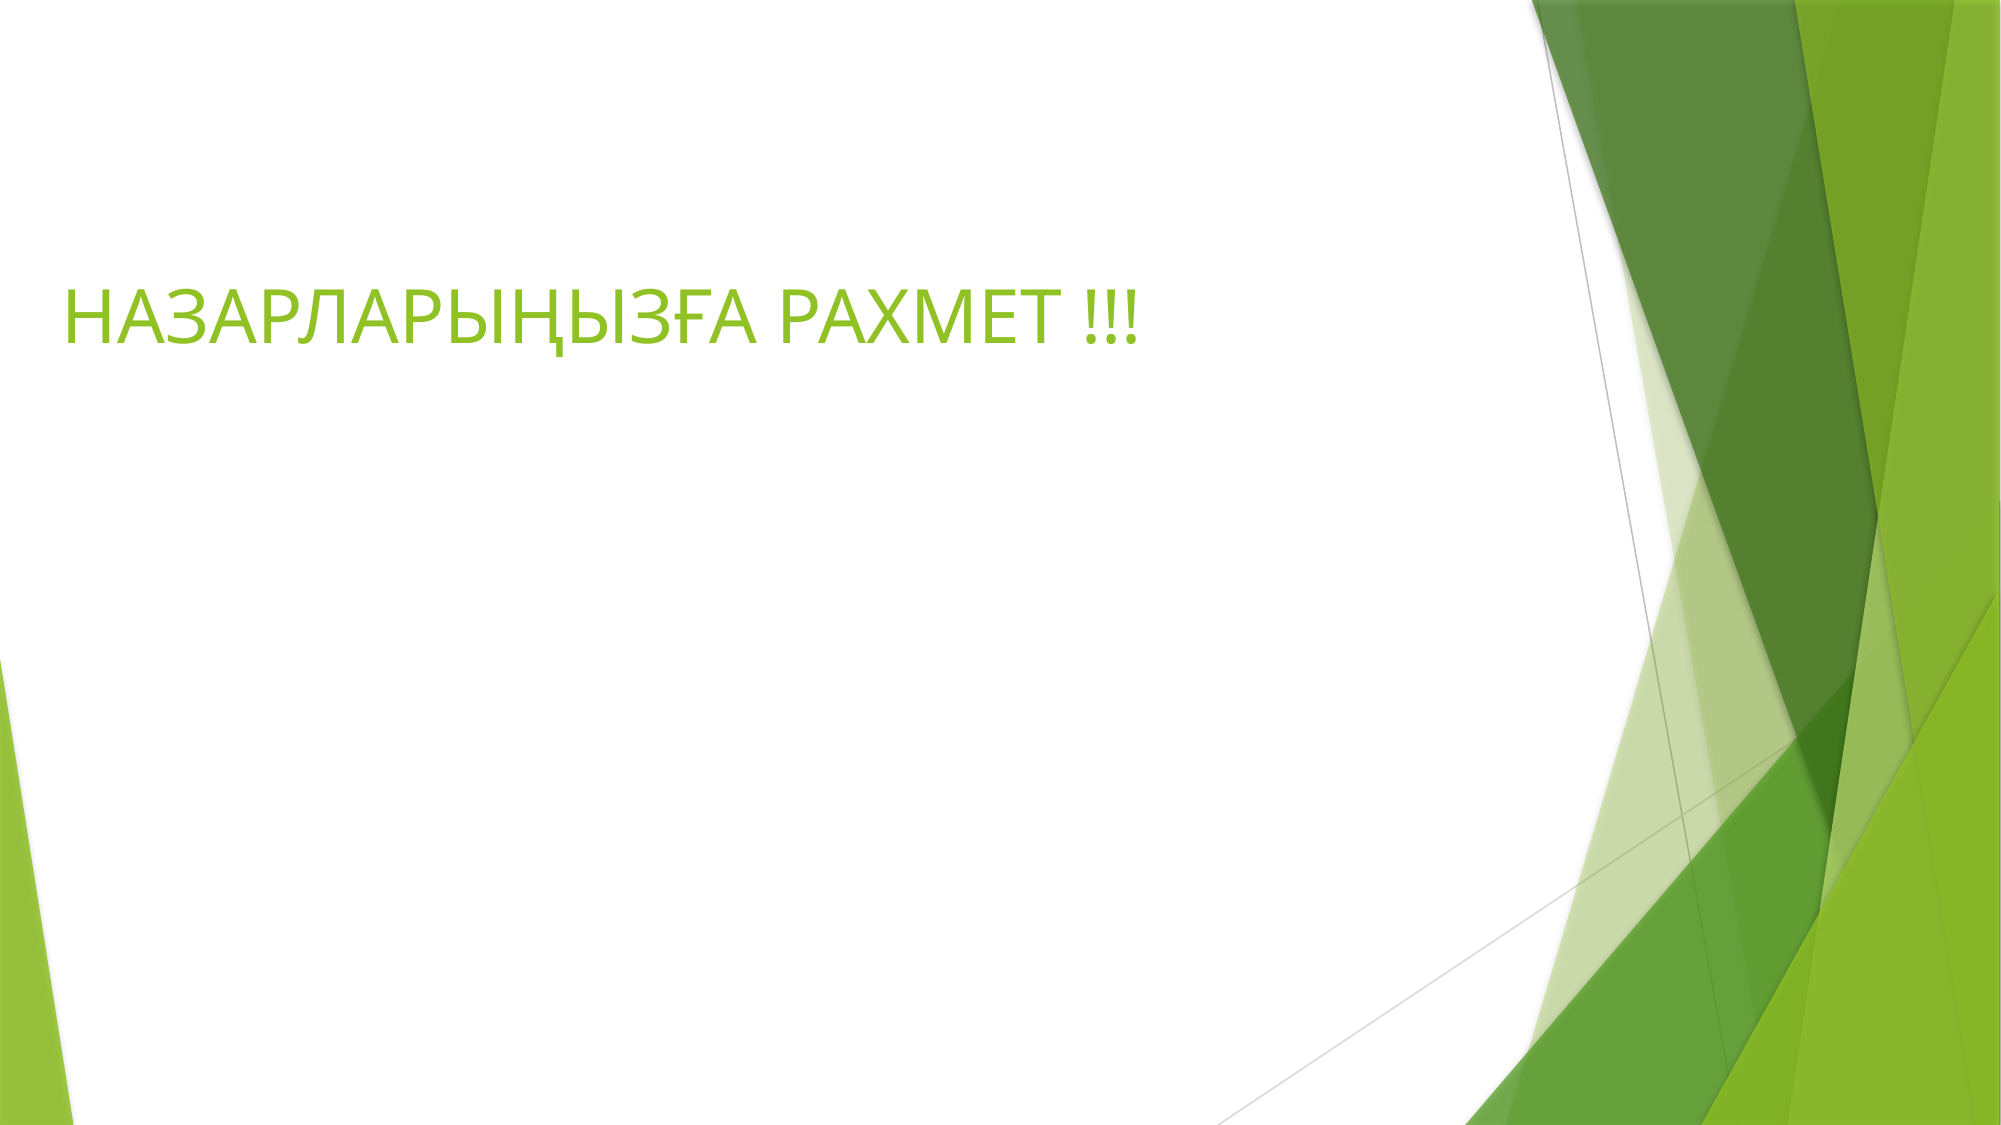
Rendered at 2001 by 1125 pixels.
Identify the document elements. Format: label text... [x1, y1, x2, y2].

title НАЗАРЛАРЫҢЫЗҒА РАХМЕТ !!! [46, 261, 1609, 567]
